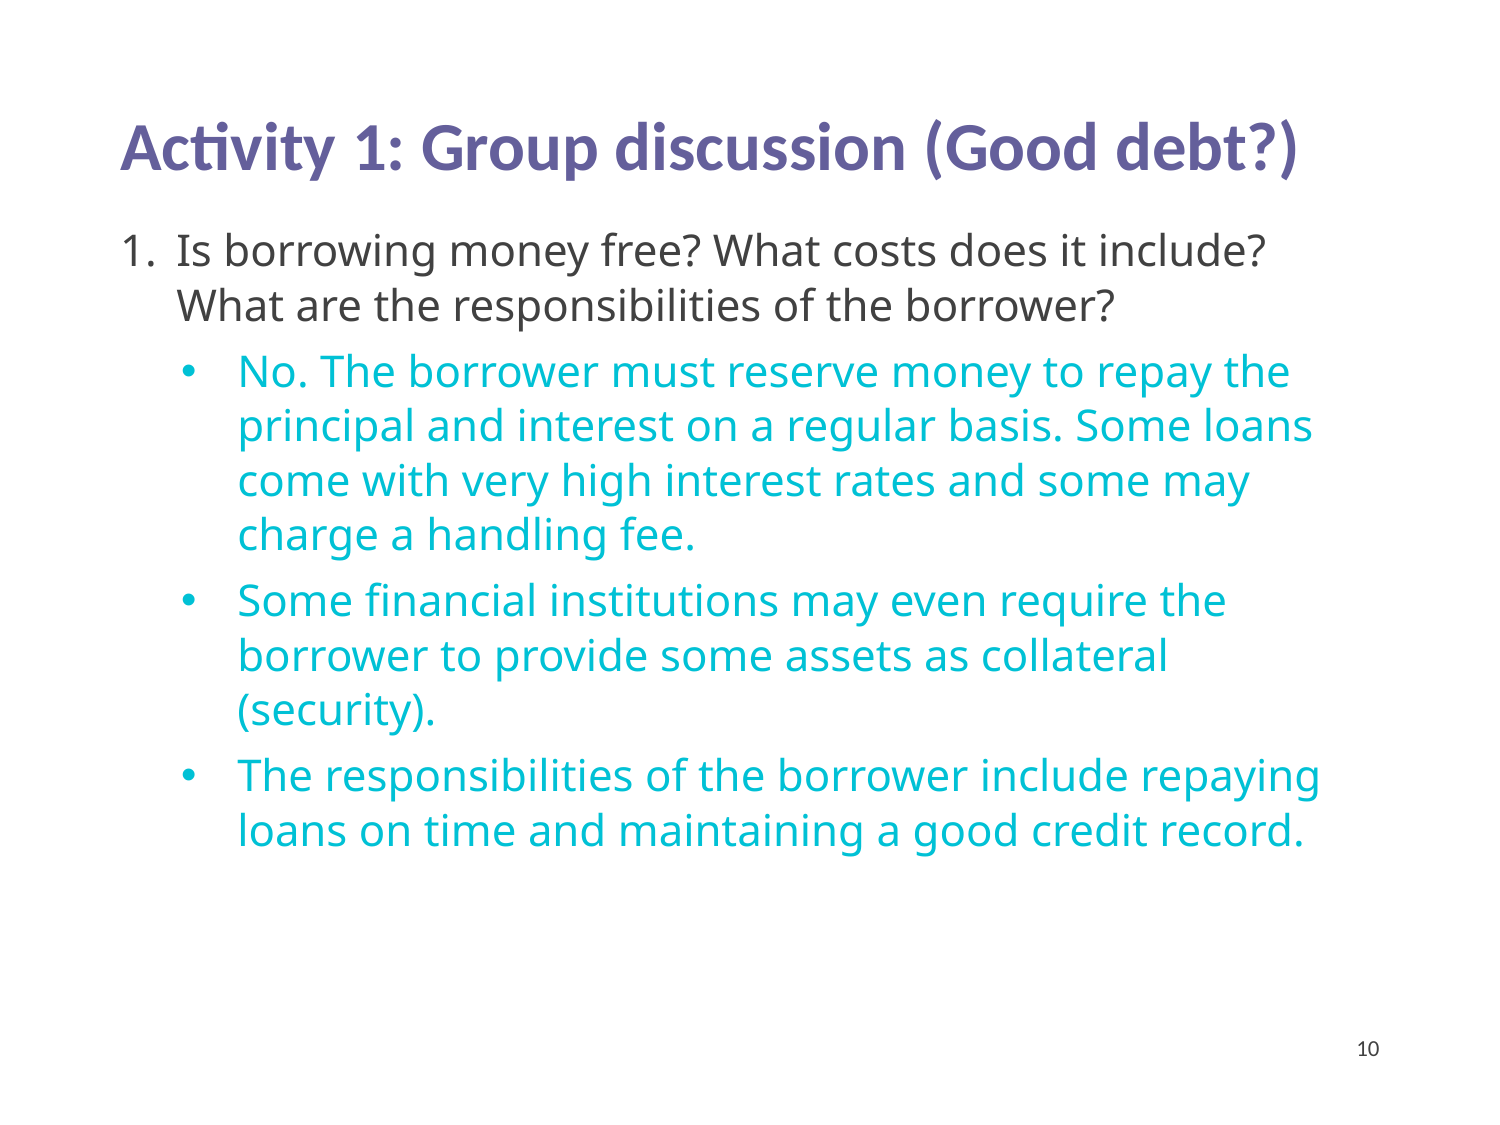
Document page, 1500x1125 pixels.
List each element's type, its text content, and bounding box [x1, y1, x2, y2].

slide_number 10 [1353, 1035, 1381, 1062]
list Activity 1: Group discussion (Good debt?) [119, 113, 1382, 225]
list Is borrowing money free? What costs does it include? What are the responsibilities of the borrower? No. The borrower must reserve money to repay the principal and interest on a regular basis. Some loans come with very high interest rates and some may charge a handling fee. Some financial institutions may even require the borrower to provide some assets as collateral (security). The responsibilities of the borrower include repaying loans on time and maintaining a good credit record. [119, 225, 1381, 909]
